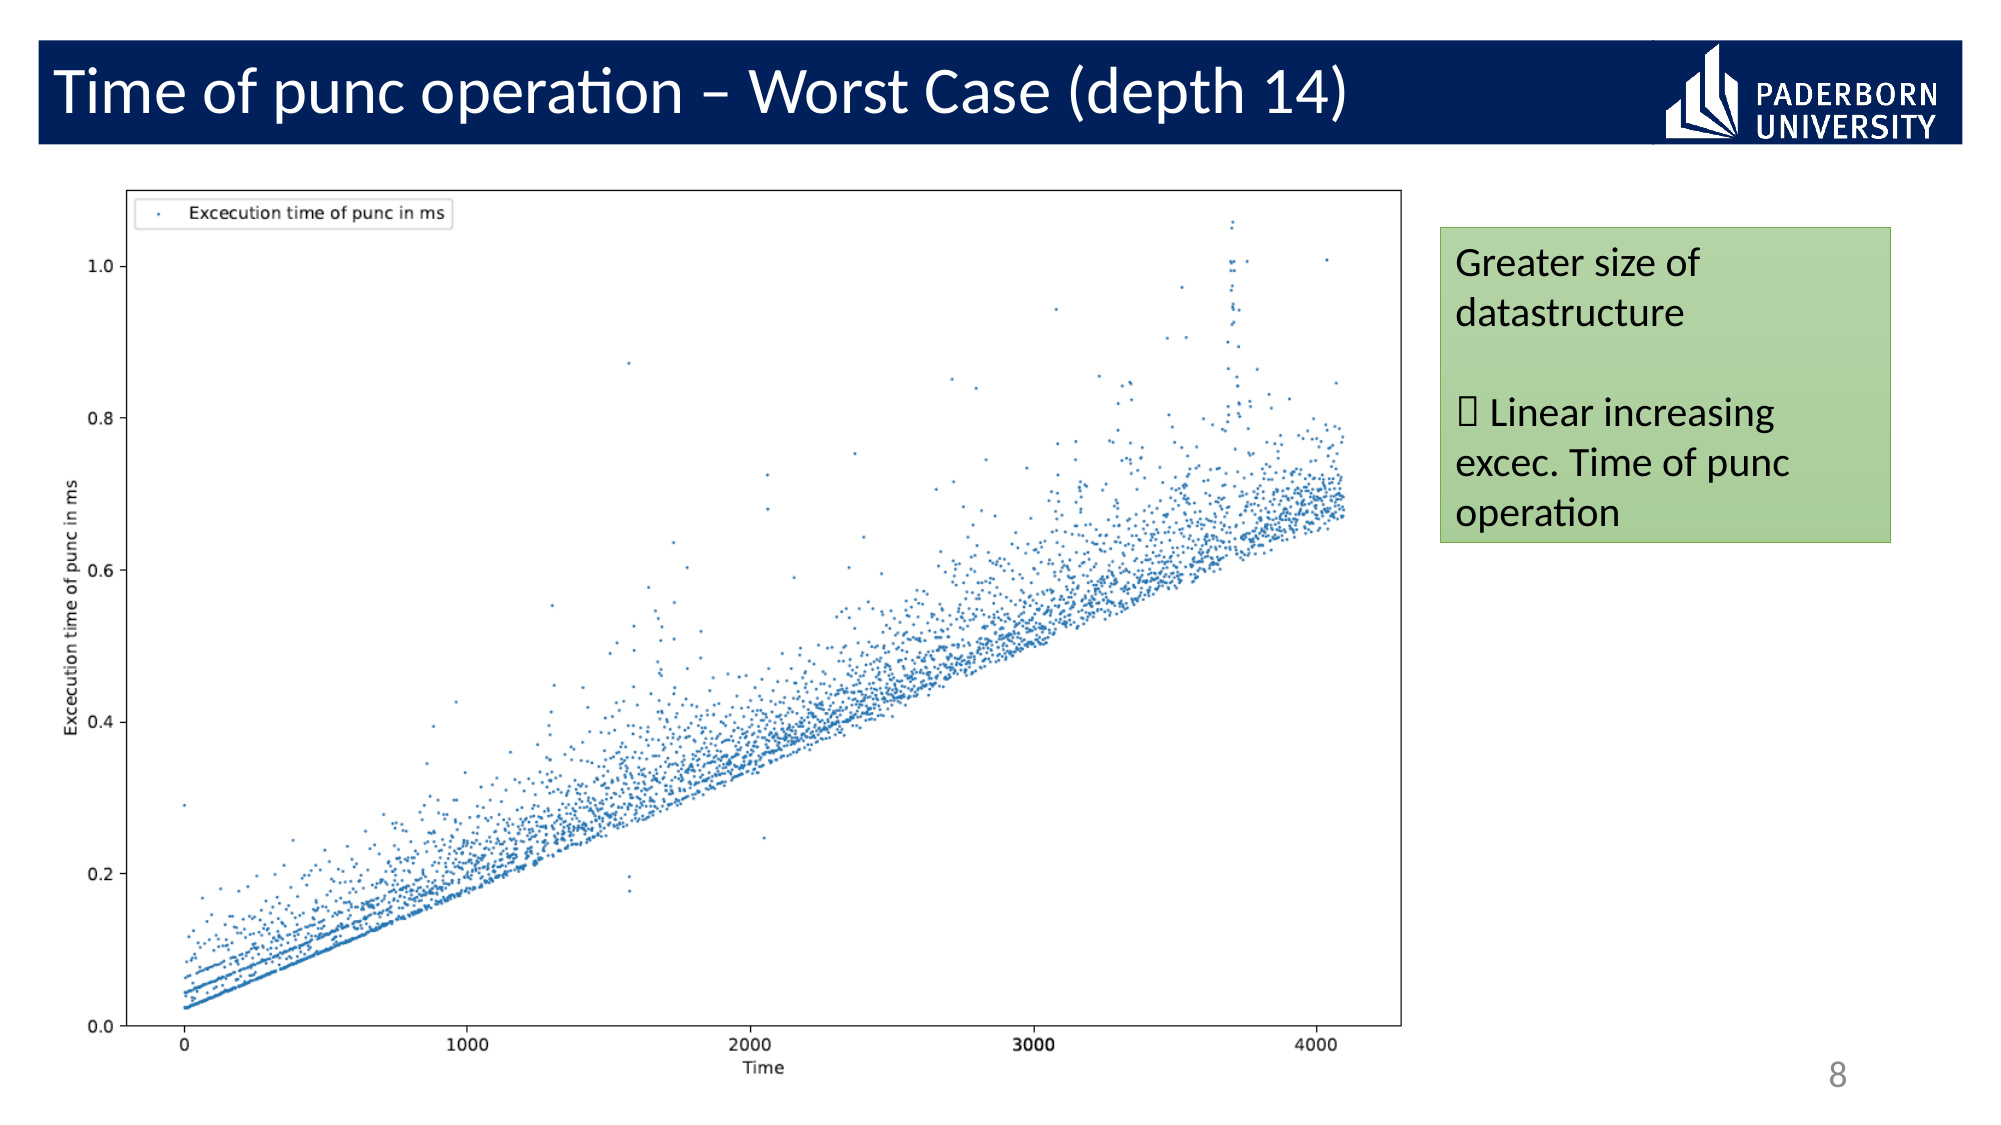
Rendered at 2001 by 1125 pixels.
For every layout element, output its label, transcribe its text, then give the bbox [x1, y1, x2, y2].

title Time of punc operation – Worst Case (depth 14) [38, 40, 1655, 145]
picture [44, 173, 1426, 1087]
picture [1666, 43, 1936, 139]
text_box Greater size of datastructure  Linear increasing excec. Time of punc operation [1440, 227, 1891, 543]
slide_number 8 [1412, 1042, 1863, 1103]
